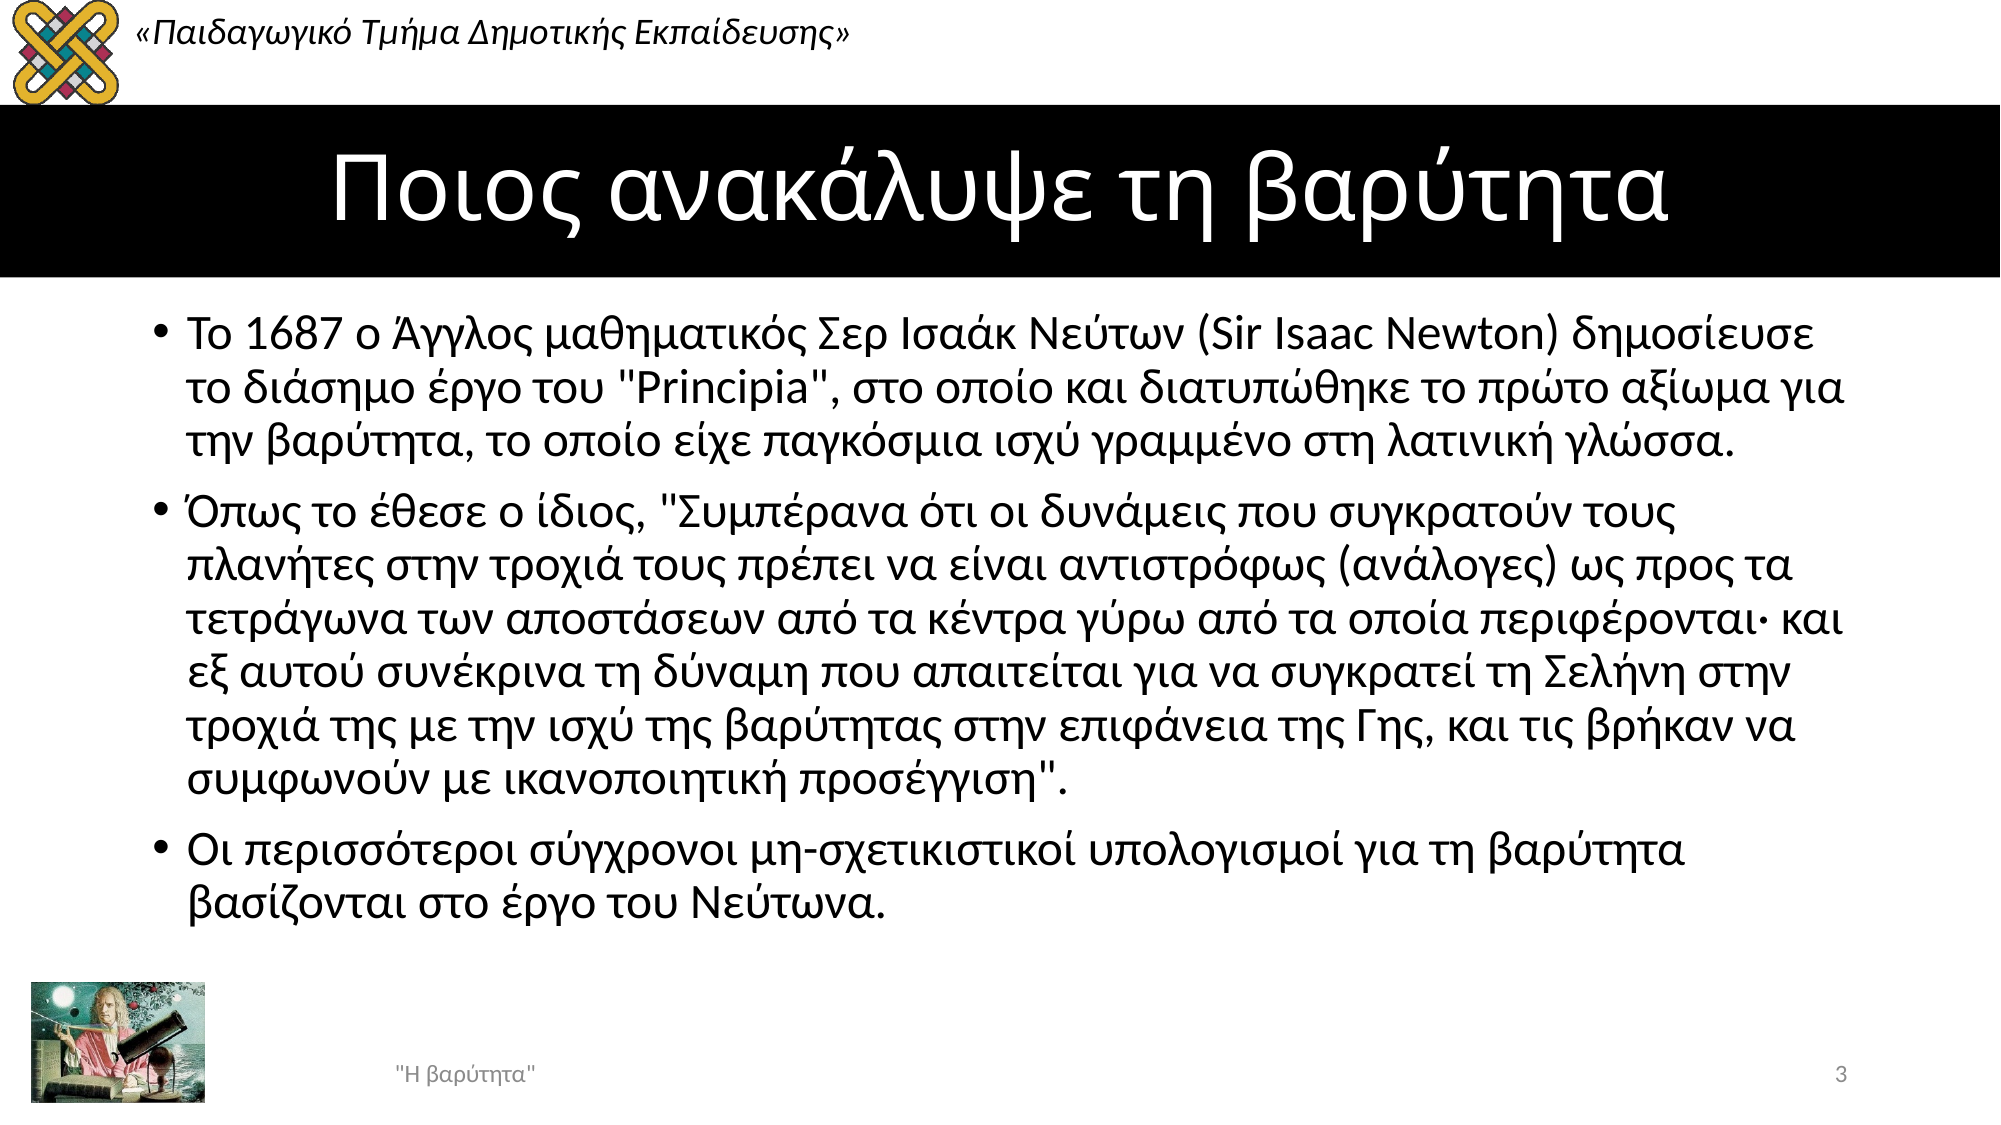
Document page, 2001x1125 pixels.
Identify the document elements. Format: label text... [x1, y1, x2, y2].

title Ποιος ανακάλυψε τη βαρύτητα [0, 104, 2000, 278]
slide_number 3 [1412, 1042, 1863, 1103]
picture [31, 982, 205, 1042]
list Το 1687 ο Άγγλος μαθηματικός Σερ Ισαάκ Νεύτων (Sir Isaac Newton) δημοσίευσε το διάσημο έργο του "Principia", στο οποίο και διατυπώθηκε το πρώτο αξίωμα για την βαρύτητα, το οποίο είχε παγκόσμια ισχύ γραμμένο στη λατινική γλώσσα. Όπως το έθεσε ο ίδιος, "Συμπέρανα ότι οι δυνάμεις που συγκρατούν τους πλανήτες στην τροχιά τους πρέπει να είναι αντιστρόφως (ανάλογες) ως προς τα τετράγωνα των αποστάσεων από τα κέντρα γύρω από τα οποία περιφέρονται· και εξ αυτού συνέκρινα τη δύναμη που απαιτείται για να συγκρατεί τη Σελήνη στην τροχιά της με την ισχύ της βαρύτητας στην επιφάνεια της Γης, και τις βρήκαν να συμφωνούν με ικανοποιητική προσέγγιση". Οι περισσότεροι σύγχρονοι μη-σχετικιστικοί υπολογισμοί για τη βαρύτητα βασίζονται στο έργο του Νεύτωνα. [137, 299, 1863, 1014]
footer "Η βαρύτητα" [0, 1042, 1338, 1103]
picture [12, 0, 119, 104]
